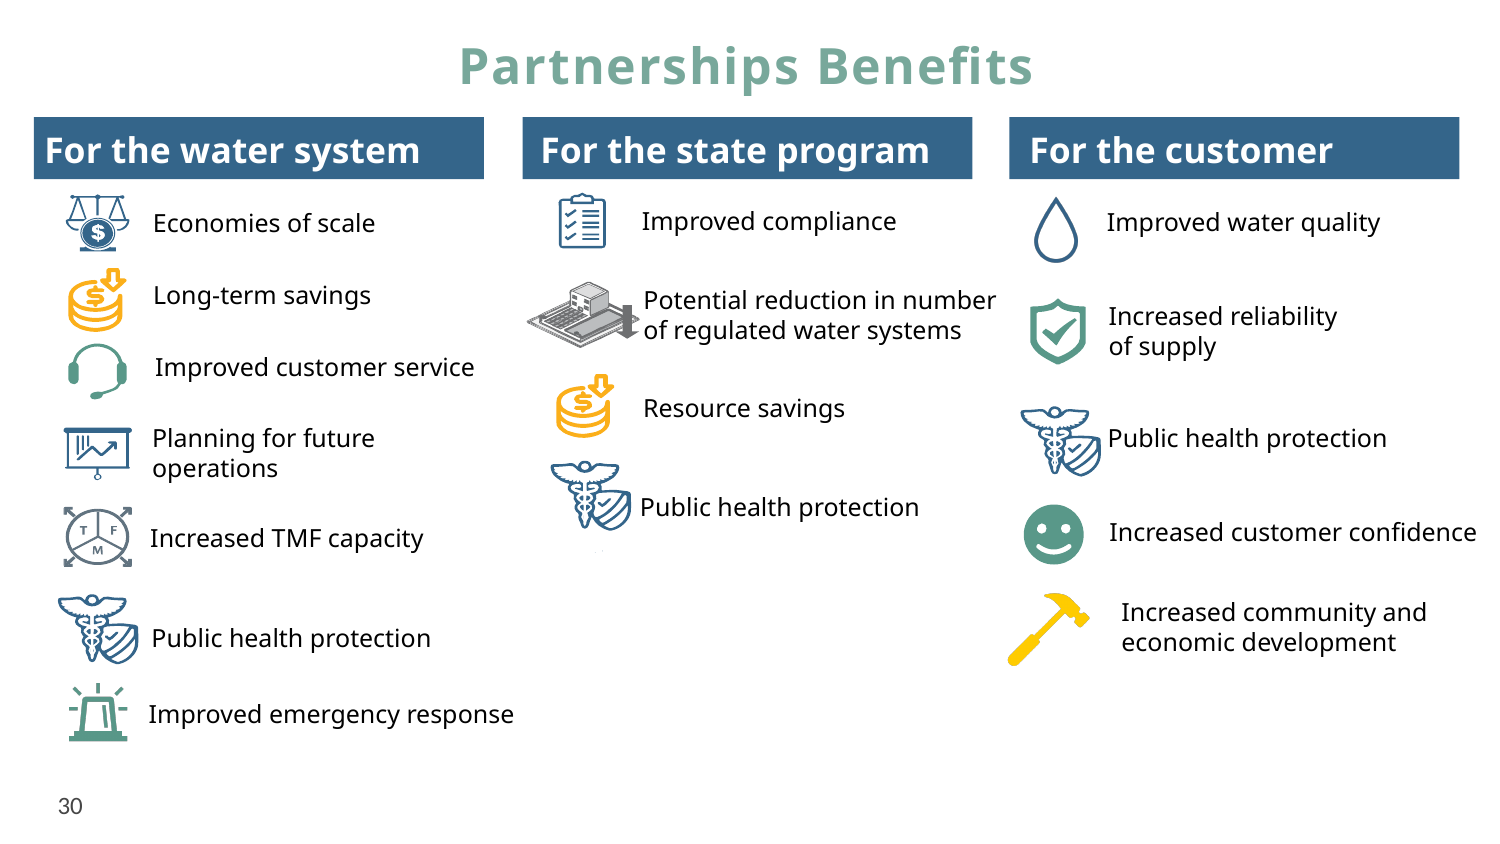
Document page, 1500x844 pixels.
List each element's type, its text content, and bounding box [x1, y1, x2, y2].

slide_number 30 [16, 782, 124, 828]
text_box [33, 34, 1466, 753]
